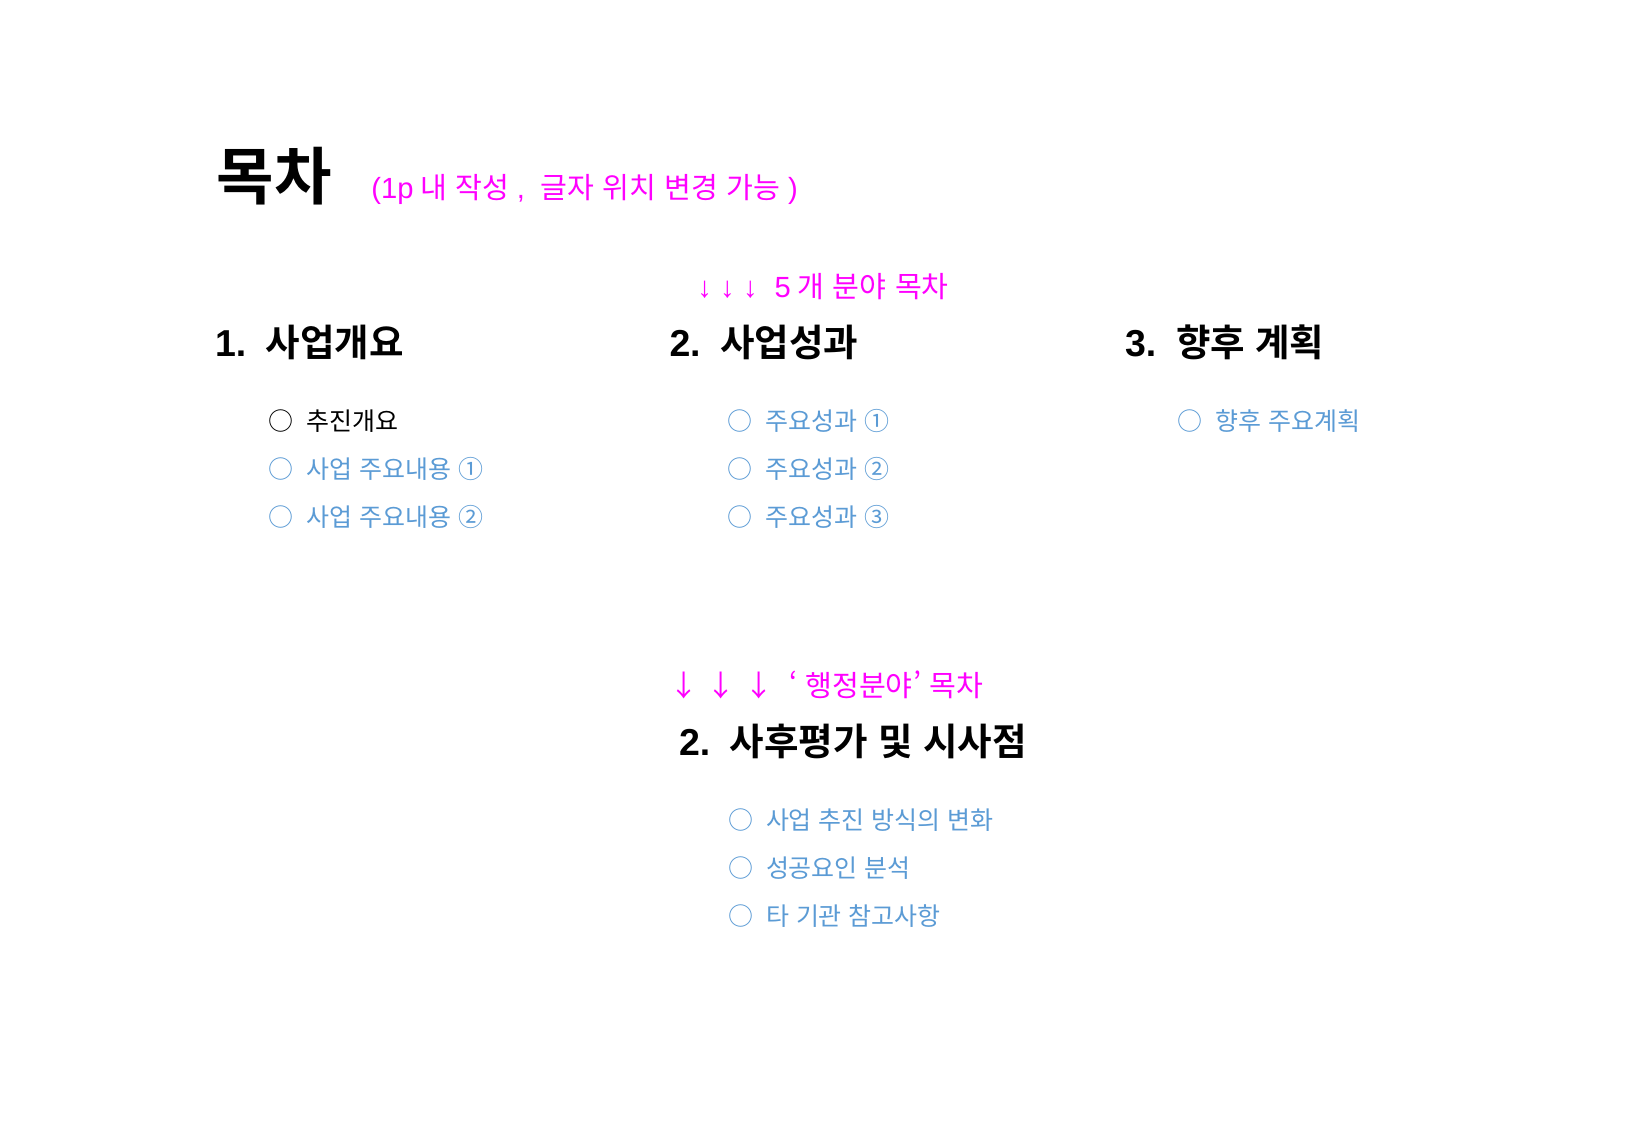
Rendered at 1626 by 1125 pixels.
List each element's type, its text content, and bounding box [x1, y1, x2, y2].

text_box ↓ ↓ ↓ 5개 분야 목차 [682, 243, 965, 311]
text_box (1p내 작성, 글자 위치 변경 가능) [356, 144, 813, 212]
text_box 3. 향후 계획 [1110, 297, 1340, 371]
text_box ○ 사업 추진 방식의 변화 ○ 성공요인 분석 ○ 타 기관 참고사항 [713, 779, 1009, 938]
text_box 2. 사업성과 [654, 297, 874, 371]
text_box ↓ ↓ ↓ ‘행정분야’ 목차 [654, 642, 999, 710]
text_box 2. 사후평가 및 시사점 [664, 696, 1042, 770]
text_box ○ 향후 주요계획 [1162, 380, 1376, 443]
text_box 1. 사업개요 [200, 297, 419, 371]
text_box ○ 추진개요 ○ 사업 주요내용 ① ○ 사업 주요내용 ② [254, 380, 499, 539]
text_box ○ 주요성과 ① ○ 주요성과 ② ○ 주요성과 ③ [712, 380, 905, 539]
text_box 목차 [202, 129, 347, 220]
